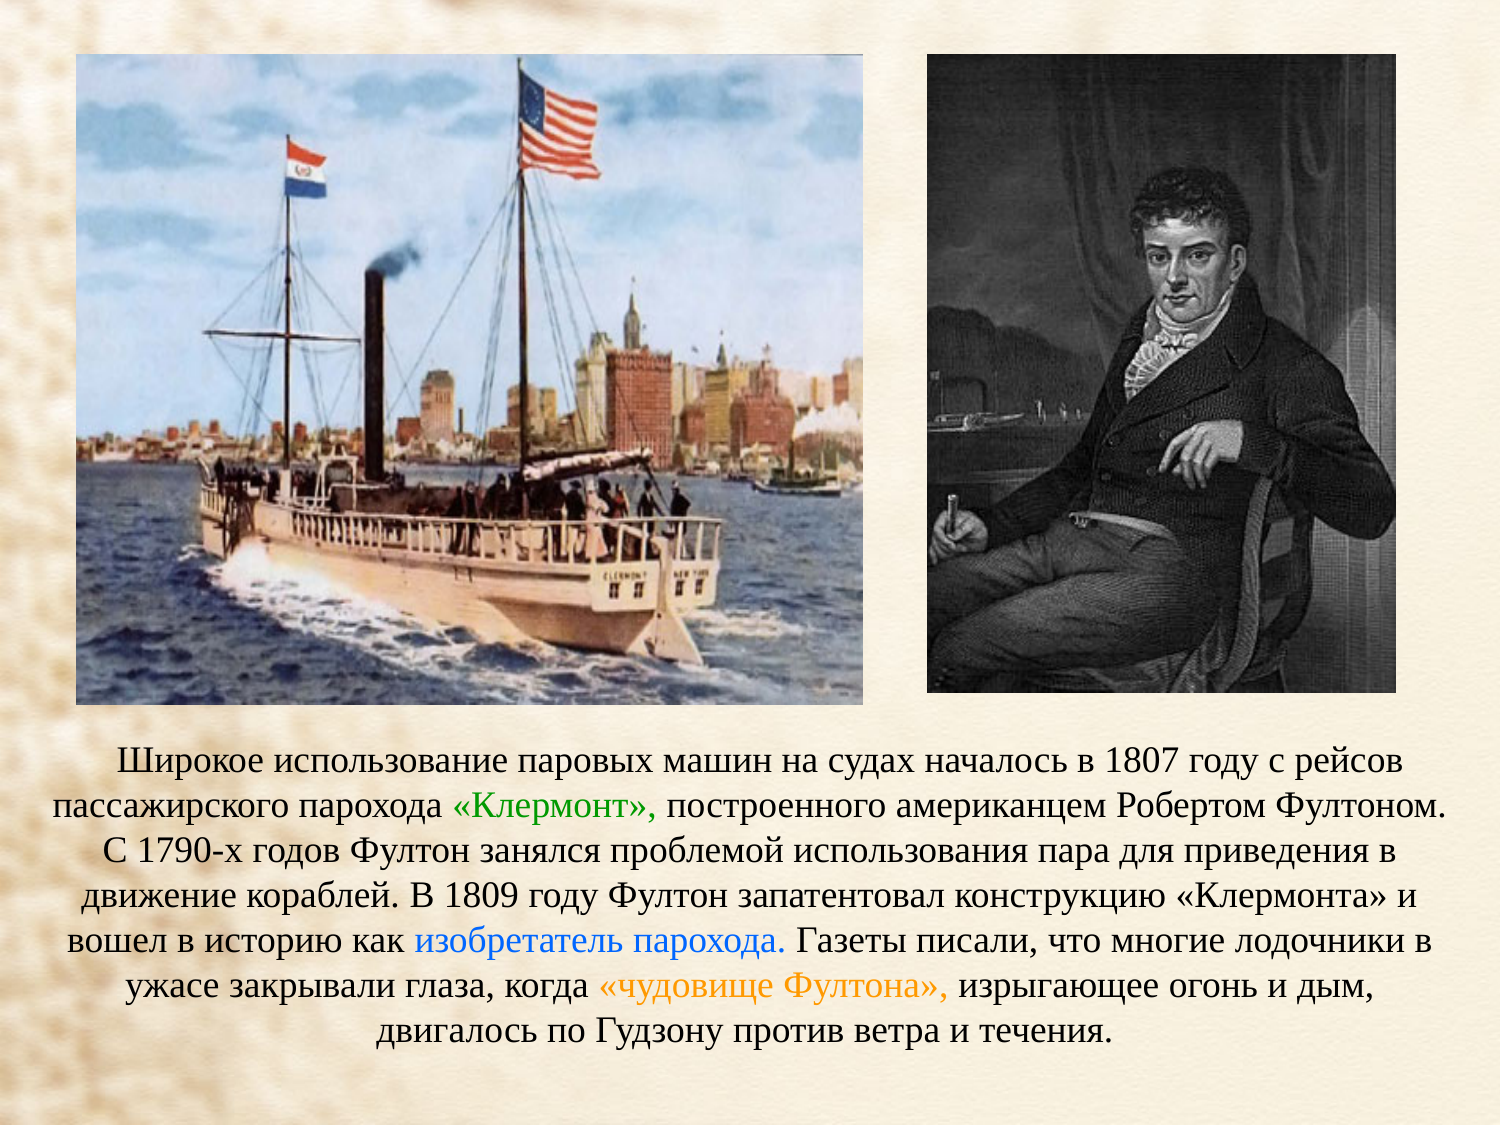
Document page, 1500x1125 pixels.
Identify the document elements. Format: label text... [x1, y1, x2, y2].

text_box Широкое использование паровых машин на судах началось в 1807 году с рейсов пассажирского парохода «Клермонт», построенного американцем Робертом Фултоном. С 1790-х годов Фултон занялся проблемой использования пара для приведения в движение кораблей. В 1809 году Фултон запатентовал конструкцию «Клермонта» и вошел в историю как изобретатель парохода. Газеты писали, что многие лодочники в ужасе закрывали глаза, когда «чудовище Фултона», изрыгающее огонь и дым, двигалось по Гудзону против ветра и течения. [29, 727, 1471, 1103]
picture [0, 0, 1500, 1125]
